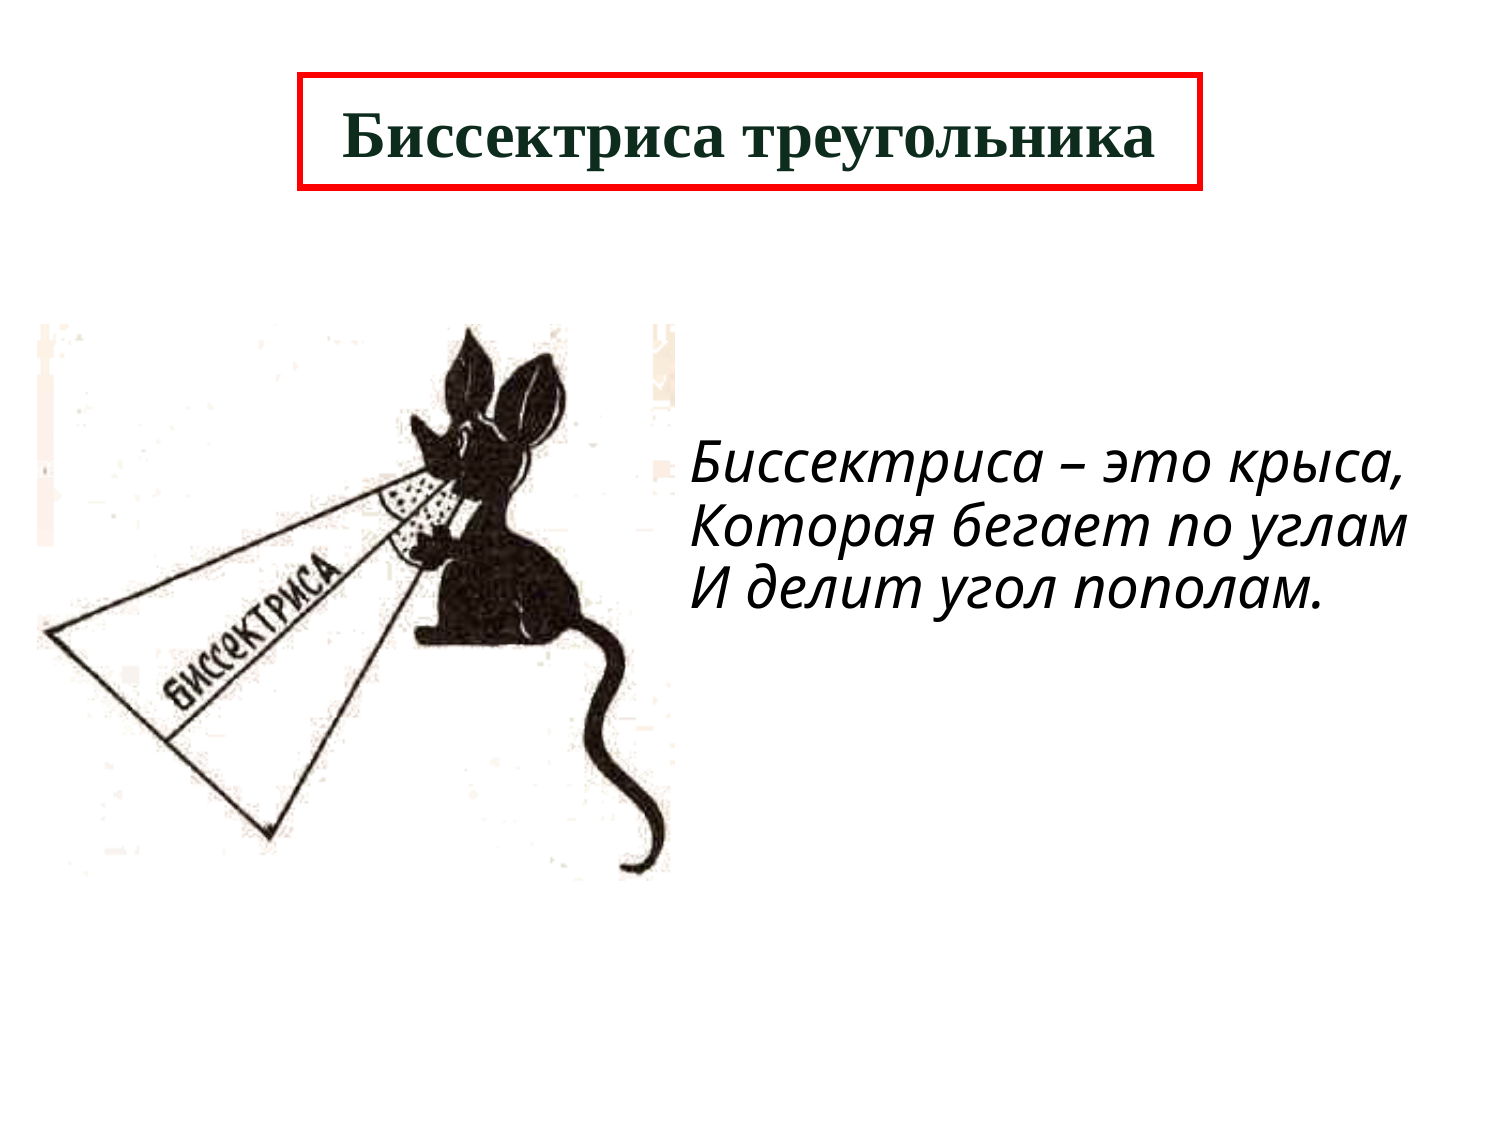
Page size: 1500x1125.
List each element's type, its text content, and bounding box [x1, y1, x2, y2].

list Биссектриса – это крыса, Которая бегает по углам И делит угол пополам. [679, 425, 1450, 650]
title Биссектриса треугольника [300, 75, 1200, 188]
picture [37, 324, 676, 882]
